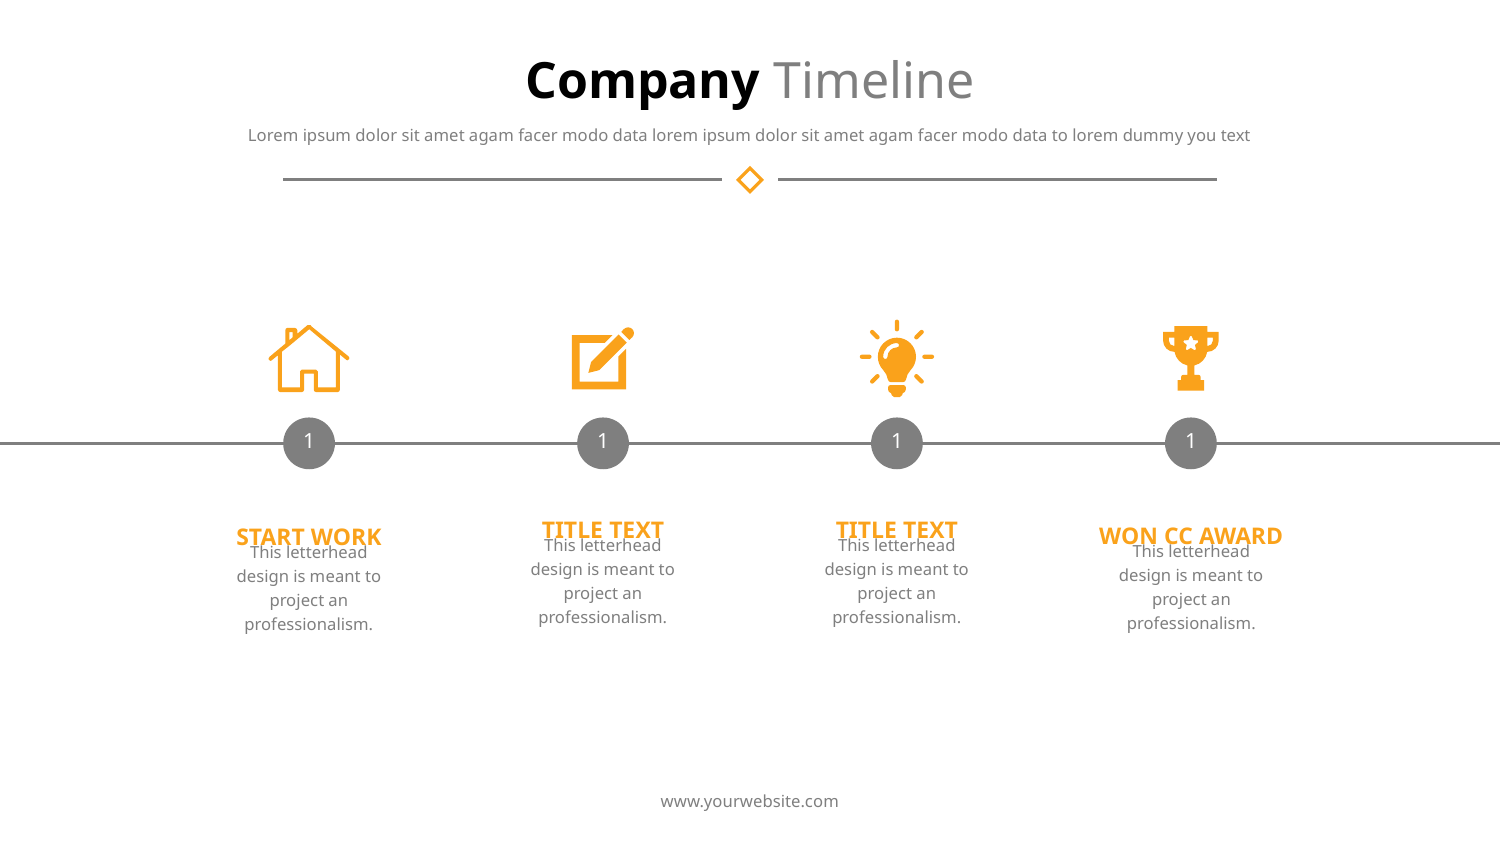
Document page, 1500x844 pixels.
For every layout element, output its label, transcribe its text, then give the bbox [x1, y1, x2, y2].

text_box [0, 319, 1500, 612]
text_box [0, 619, 1500, 844]
text_box [0, 0, 1500, 319]
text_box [282, 167, 1217, 192]
list Lorem ipsum dolor sit amet agam facer modo data lorem ipsum dolor sit amet agam facer modo data to lorem dummy you text [138, 121, 1362, 154]
footer www.yourwebsite.com [582, 778, 918, 824]
title Company Timeline [138, 40, 1362, 121]
